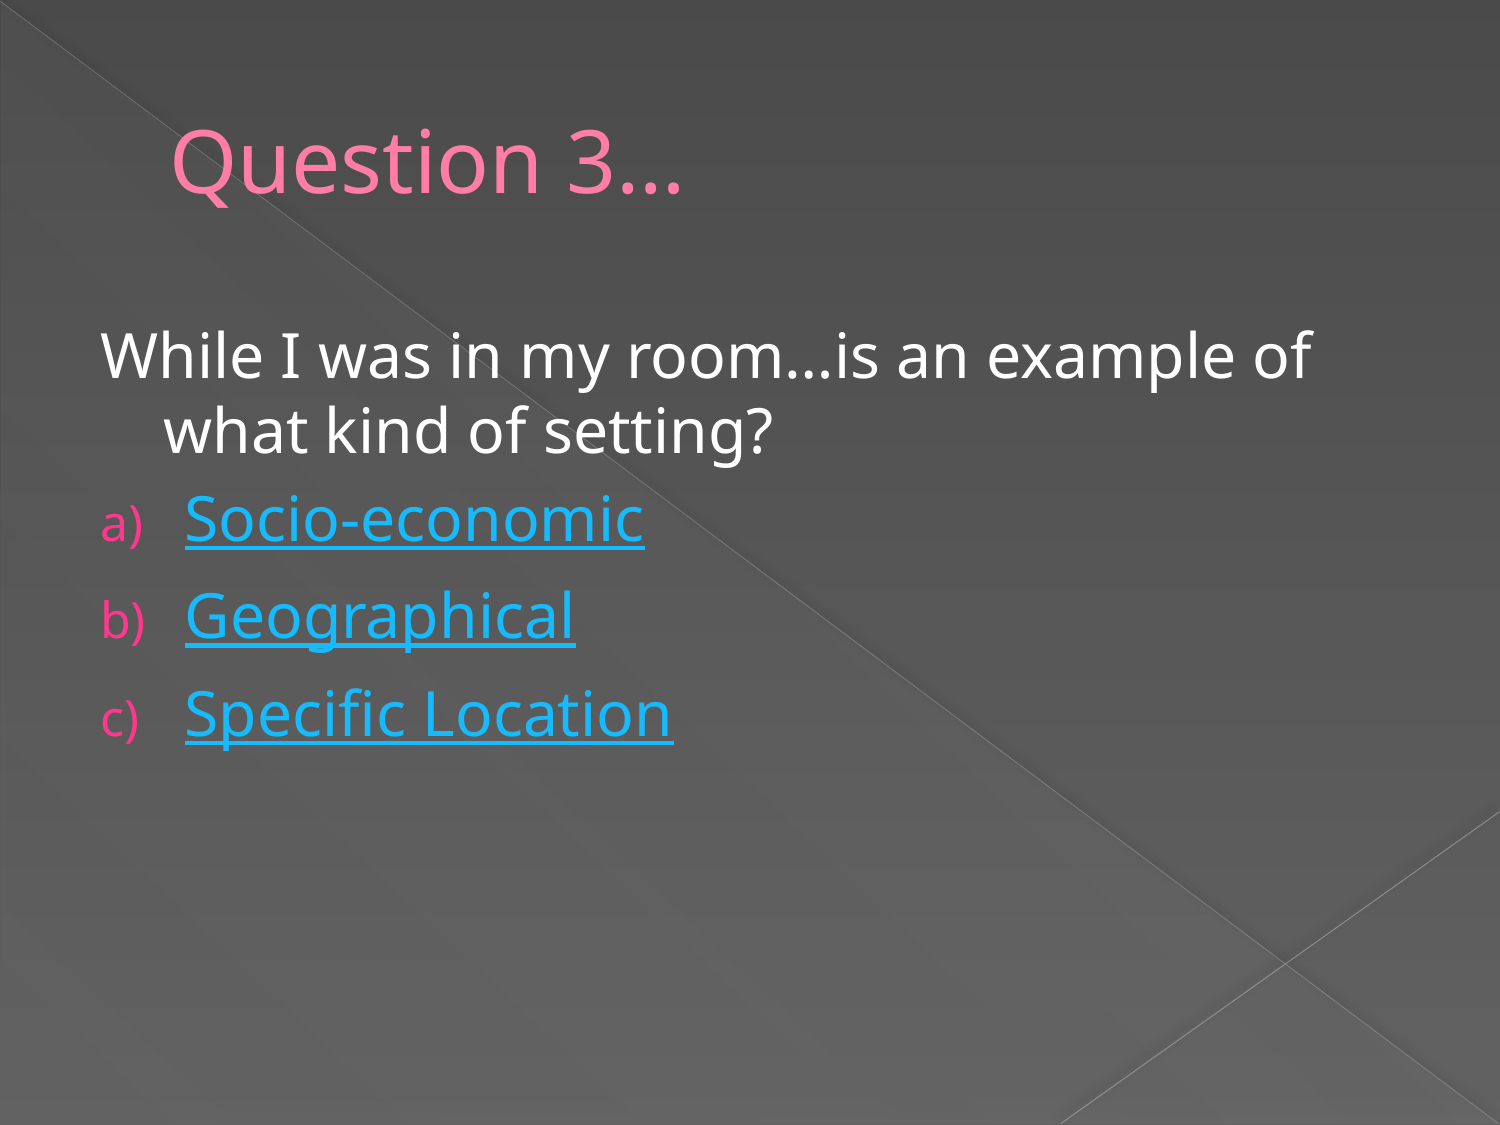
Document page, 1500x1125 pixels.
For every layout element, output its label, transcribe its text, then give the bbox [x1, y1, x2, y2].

list While I was in my room…is an example of what kind of setting? Socio-economic Geographical Specific Location [75, 308, 1425, 1059]
title Question 3… [75, 43, 1425, 274]
